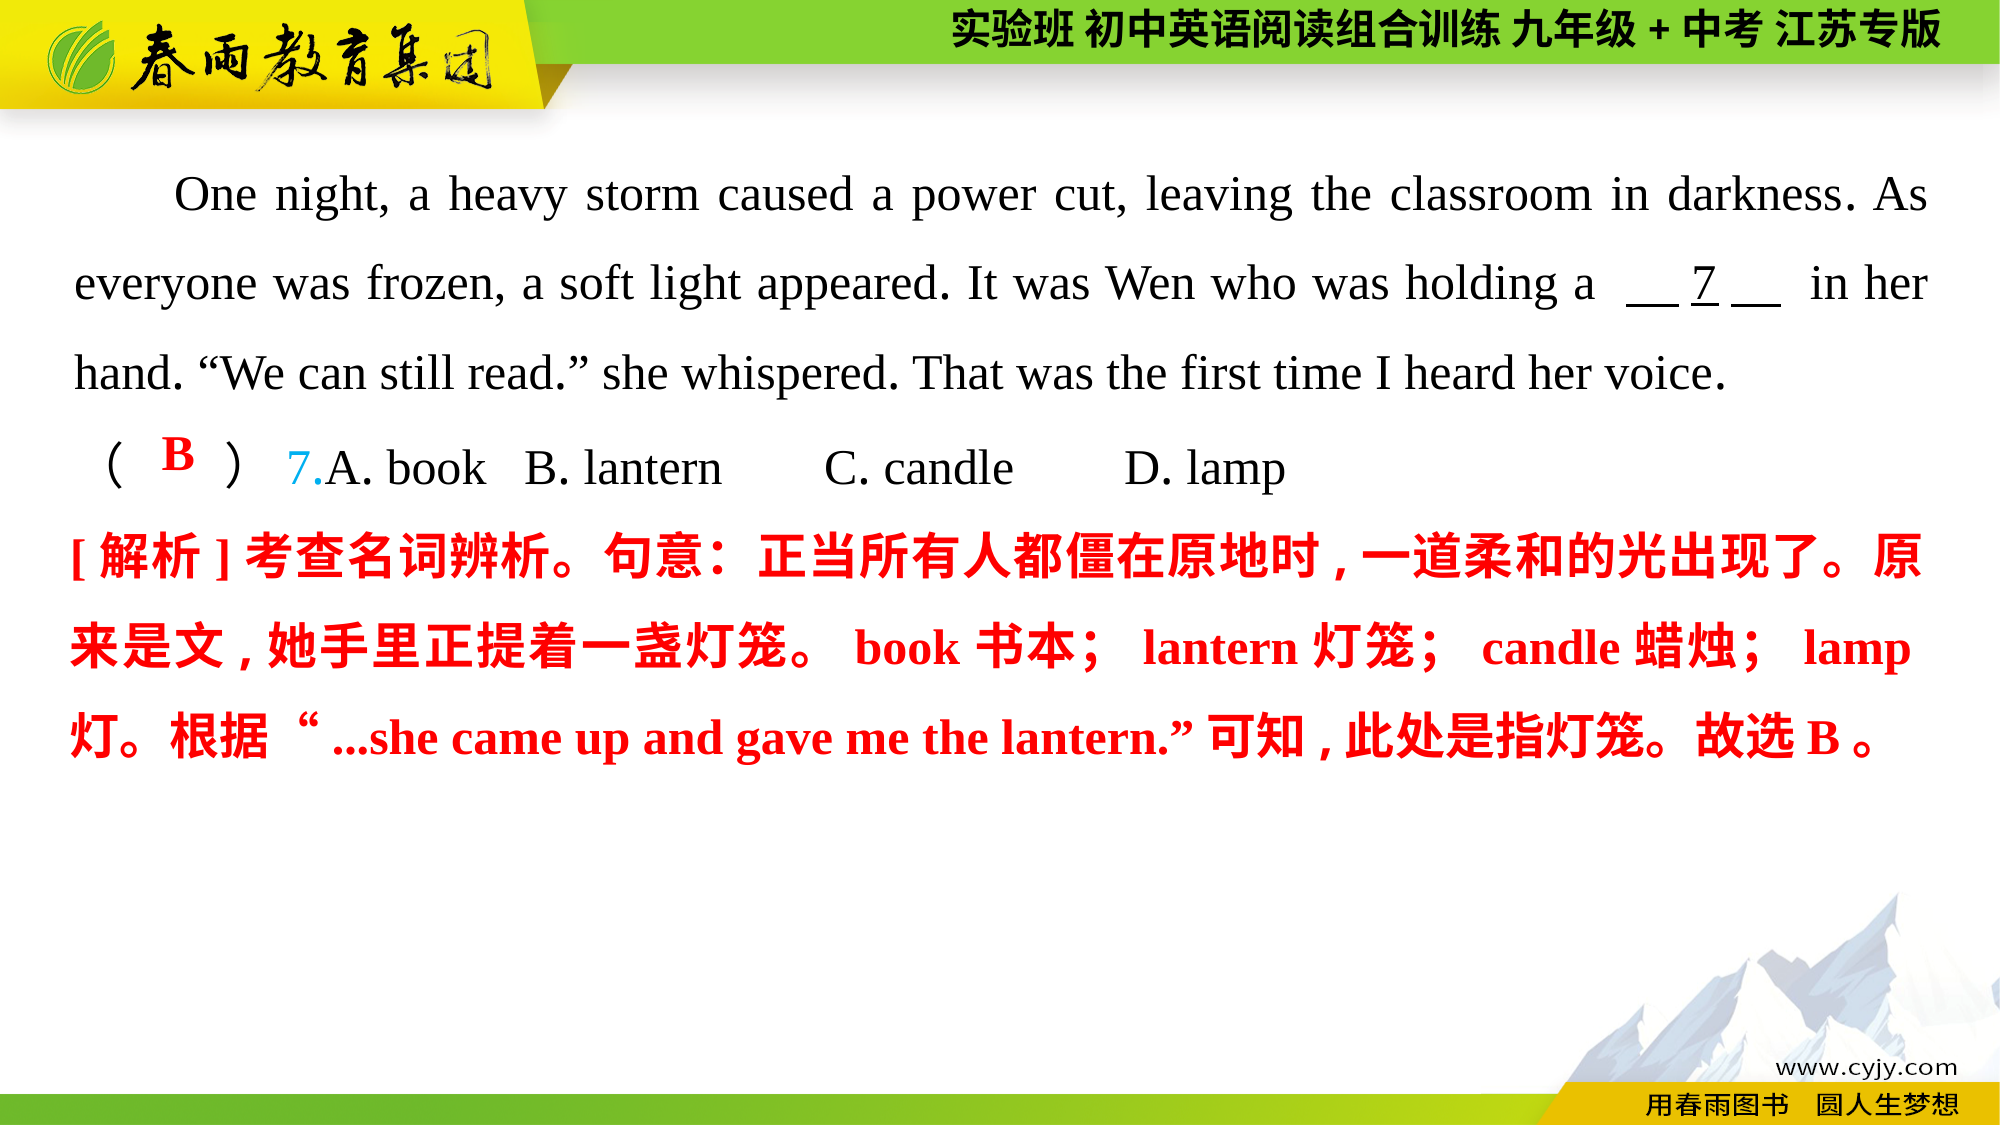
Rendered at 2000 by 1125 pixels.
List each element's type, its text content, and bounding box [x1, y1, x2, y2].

text_box B [146, 413, 210, 486]
list One night, a heavy storm caused a power cut, leaving the classroom in darkness. As everyone was frozen, a soft light appeared. It was Wen who was holding a 7 in her hand. “We can still read.” she whispered. That was the first time I heard her voice. [59, 122, 1944, 397]
text_box [解析]考查名词辨析。句意：正当所有人都僵在原地时,一道柔和的光出现了。原来是文,她手里正提着一盏灯笼。book书本；lantern灯笼；candle蜡烛；lamp灯。根据“...she came up and gave me the lantern.”可知,此处是指灯笼。故选B。 [54, 486, 1939, 772]
picture [0, 0, 2000, 1125]
text_box （ ）7.A. book B. lantern C. candle D. lamp [59, 397, 1944, 502]
